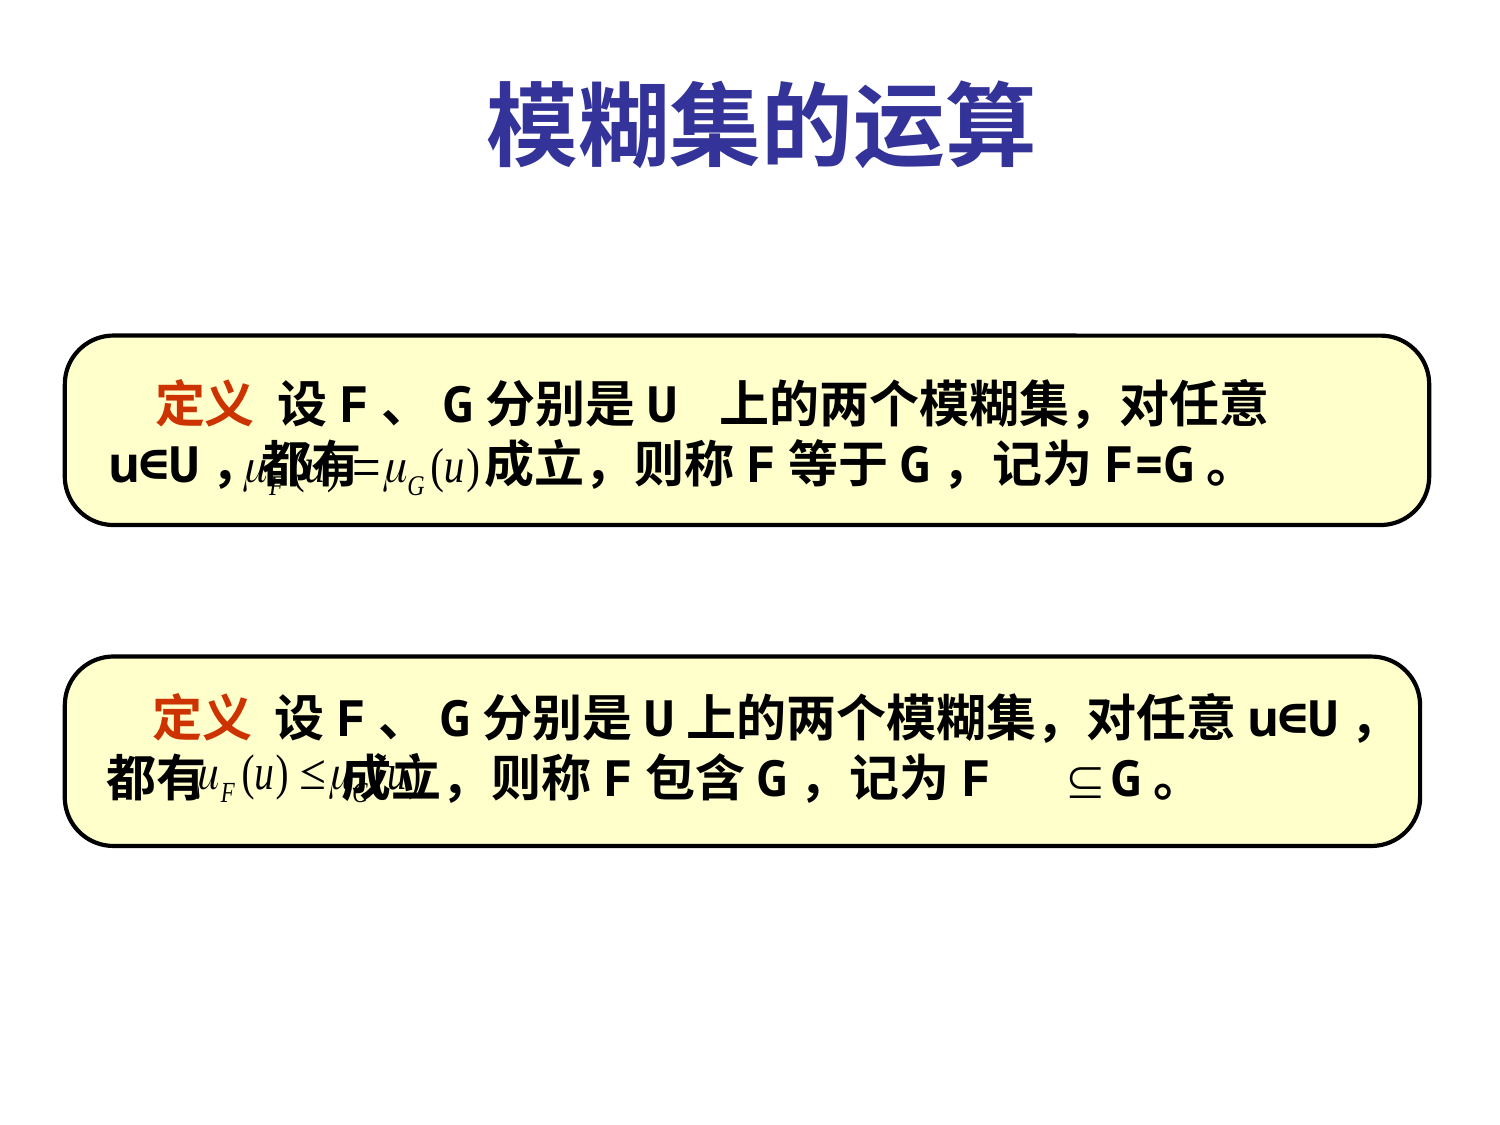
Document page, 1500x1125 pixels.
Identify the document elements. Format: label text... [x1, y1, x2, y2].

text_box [91, 678, 1430, 817]
text_box [62, 654, 1414, 849]
text_box [62, 333, 1432, 528]
text_box 模糊集的运算 [100, 60, 1424, 186]
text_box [94, 365, 1394, 508]
